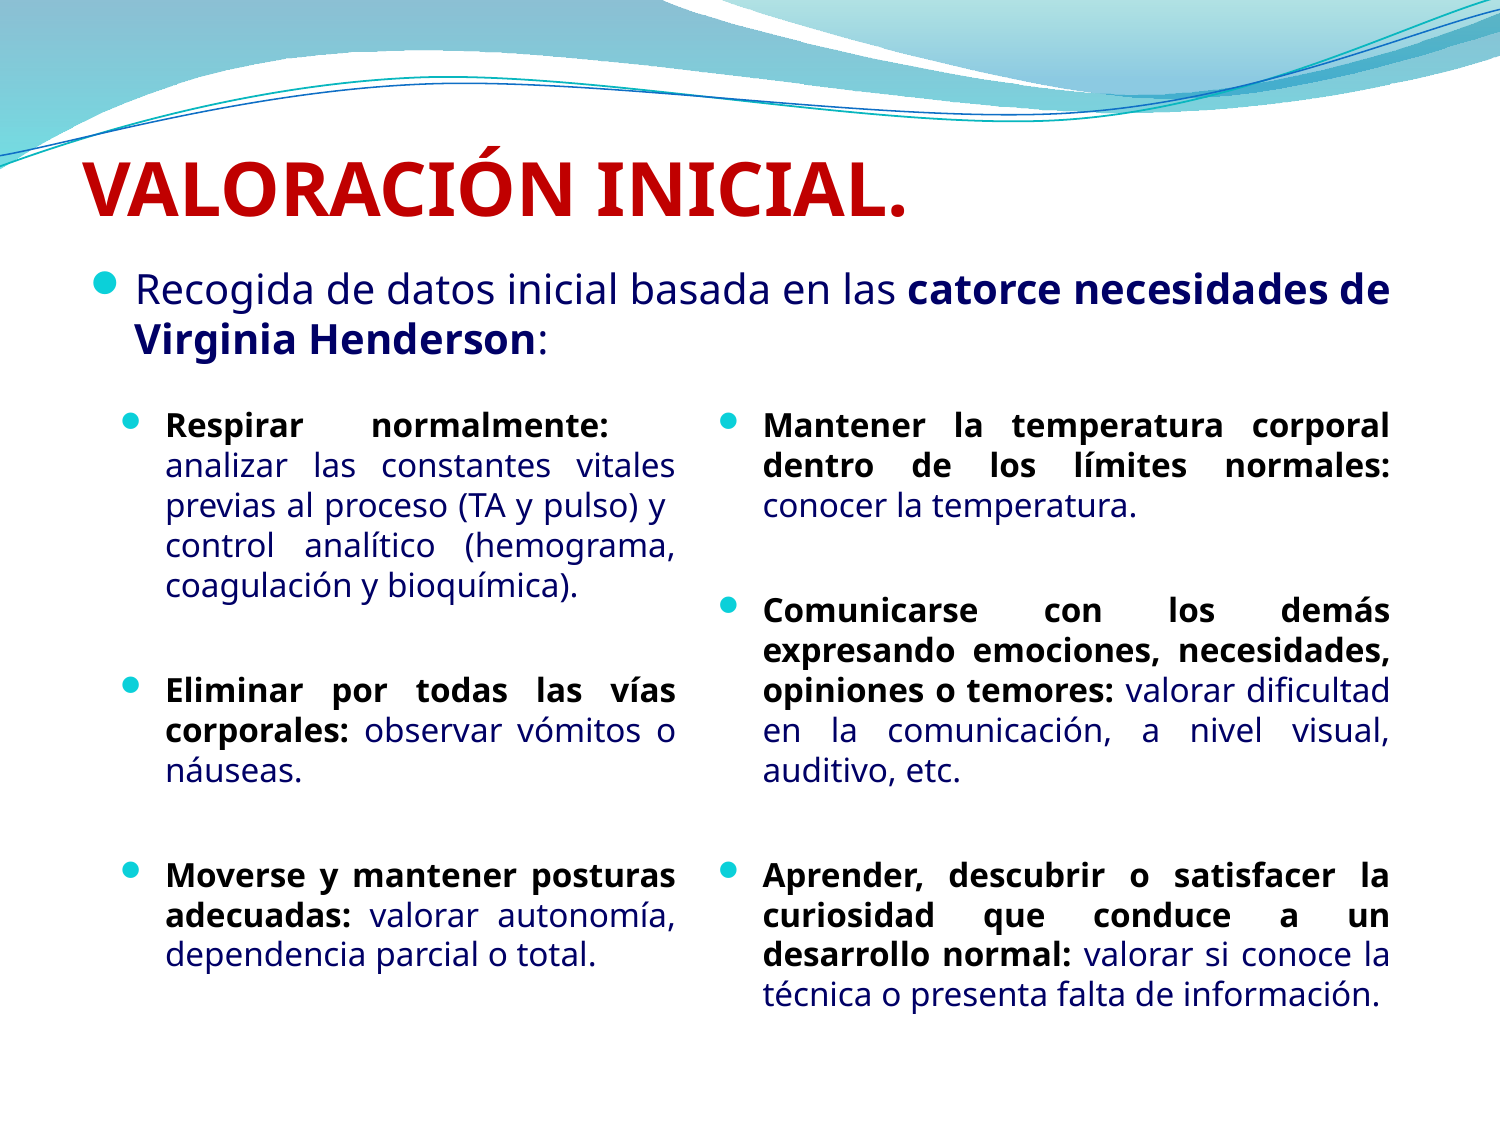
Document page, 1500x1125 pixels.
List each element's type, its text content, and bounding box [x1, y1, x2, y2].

text_box Mantener la temperatura corporal dentro de los límites normales: conocer la temperatura. Comunicarse con los demás expresando emociones, necesidades, opiniones o temores: valorar dificultad en la comunicación, a nivel visual, auditivo, etc. Aprender, descubrir o satisfacer la curiosidad que conduce a un desarrollo normal: valorar si conoce la técnica o presenta falta de información. [703, 397, 1407, 1125]
text_box Respirar normalmente: analizar las constantes vitales previas al proceso (TA y pulso) y control analítico (hemograma, coagulación y bioquímica). Eliminar por todas las vías corporales: observar vómitos o náuseas. Moverse y mantener posturas adecuadas: valorar autonomía, dependencia parcial o total. [105, 397, 692, 1102]
title VALORACIÓN INICIAL. [81, 70, 1421, 232]
list Recogida de datos inicial basada en las catorce necesidades de Virginia Henderson: [74, 255, 1407, 1125]
